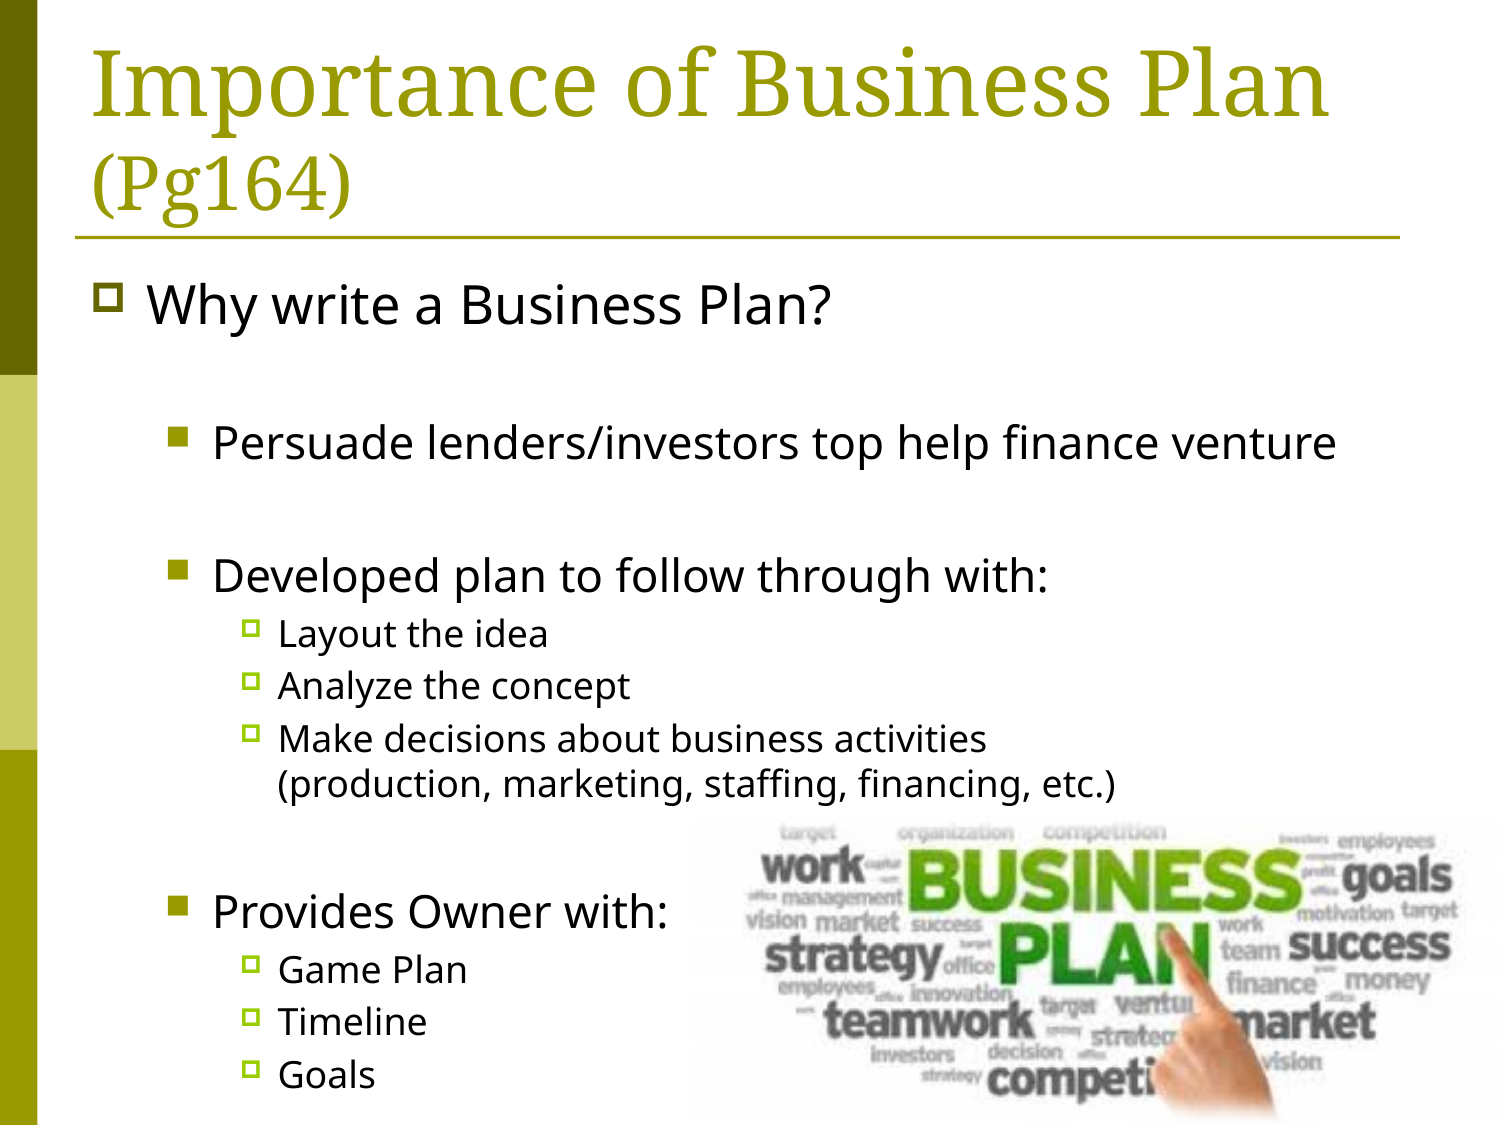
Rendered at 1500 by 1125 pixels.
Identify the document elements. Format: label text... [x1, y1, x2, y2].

picture [690, 812, 1500, 1125]
list Why write a Business Plan? Persuade lenders/investors top help finance venture Developed plan to follow through with: Layout the idea Analyze the concept Make decisions about business activities (production, marketing, staffing, financing, etc.) Provides Owner with: Game Plan Timeline Goals [74, 262, 1476, 1006]
title Importance of Business Plan (Pg164) [74, 45, 1426, 233]
